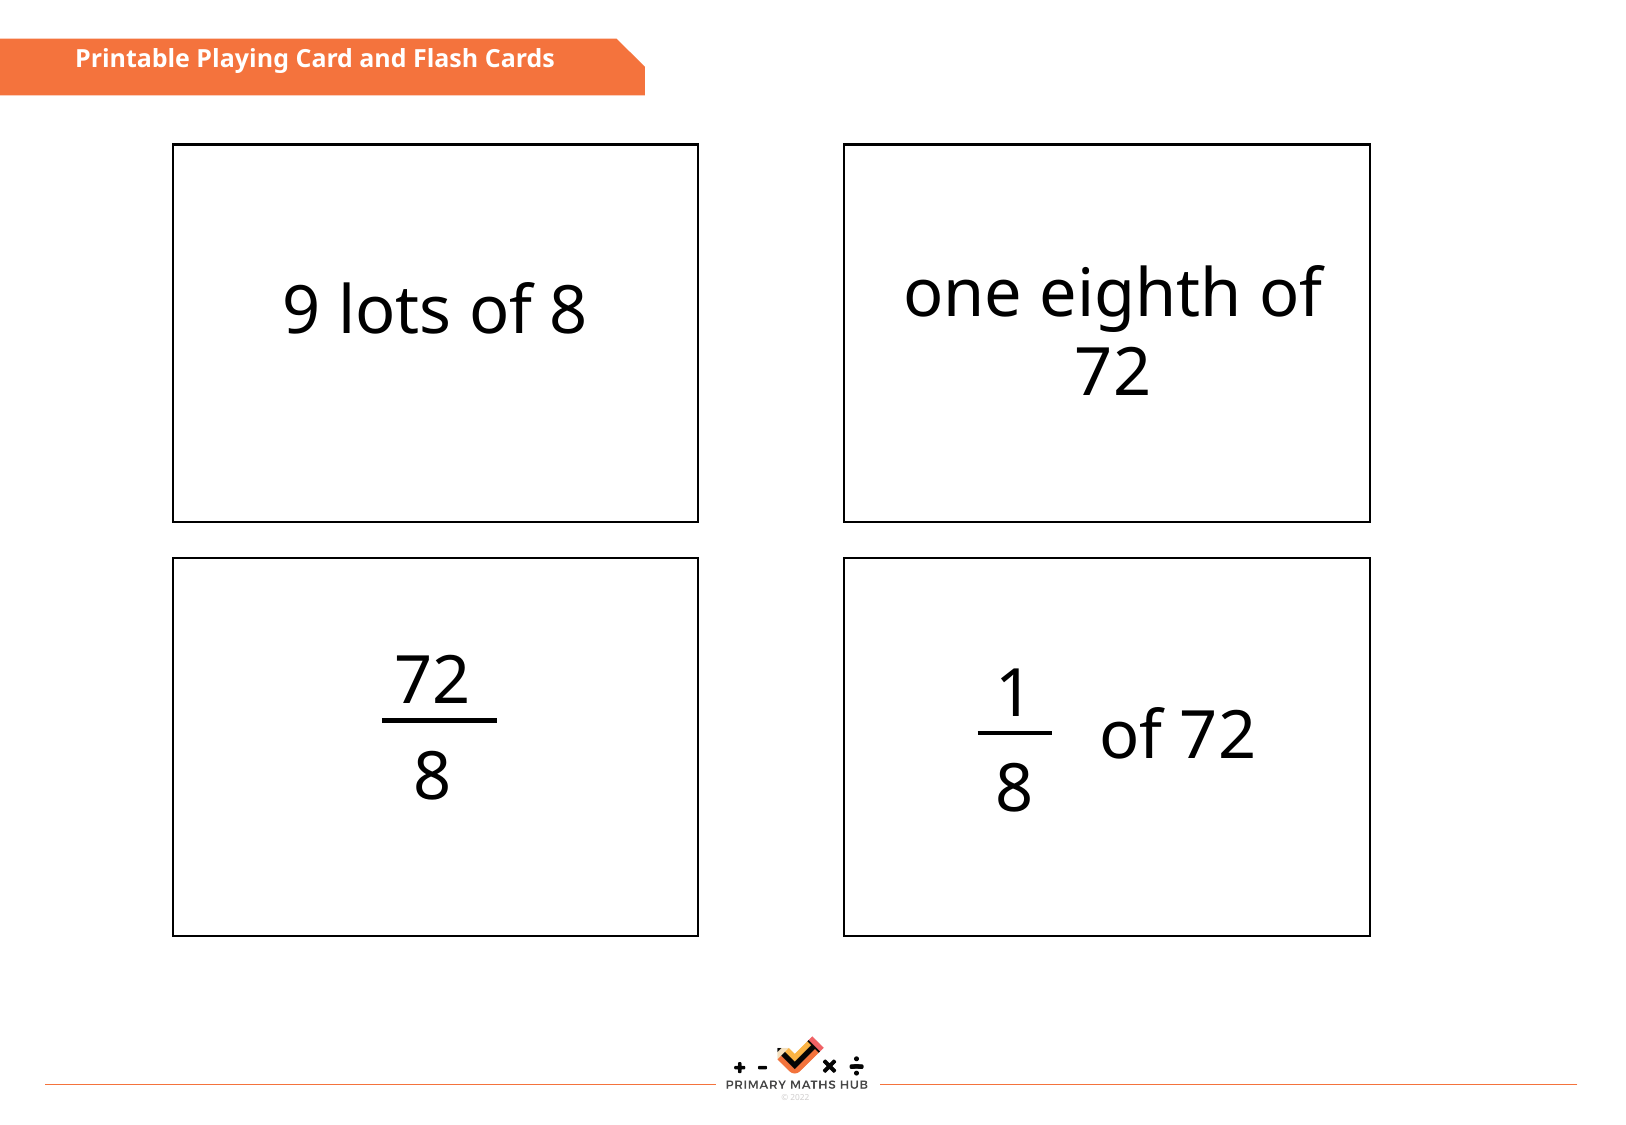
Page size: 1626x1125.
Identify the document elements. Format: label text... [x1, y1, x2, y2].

table_cell 8 [978, 735, 1052, 828]
text_box Printable Playing Card and Flash Cards [0, 37, 646, 97]
text_box one eighth of 72 [879, 241, 1347, 417]
text_box [172, 143, 699, 259]
text_box [843, 557, 1371, 937]
table_cell 8 [368, 720, 497, 815]
text_box [843, 143, 1371, 523]
text_box 9 lots of 8 [172, 259, 699, 355]
text_box of 72 [1058, 684, 1298, 780]
text_box [172, 355, 699, 523]
picture [722, 1034, 872, 1094]
text_box © 2022 [720, 1084, 870, 1110]
table_header 1 [978, 638, 1052, 731]
table_header 72 [368, 625, 497, 720]
text_box [172, 557, 699, 937]
